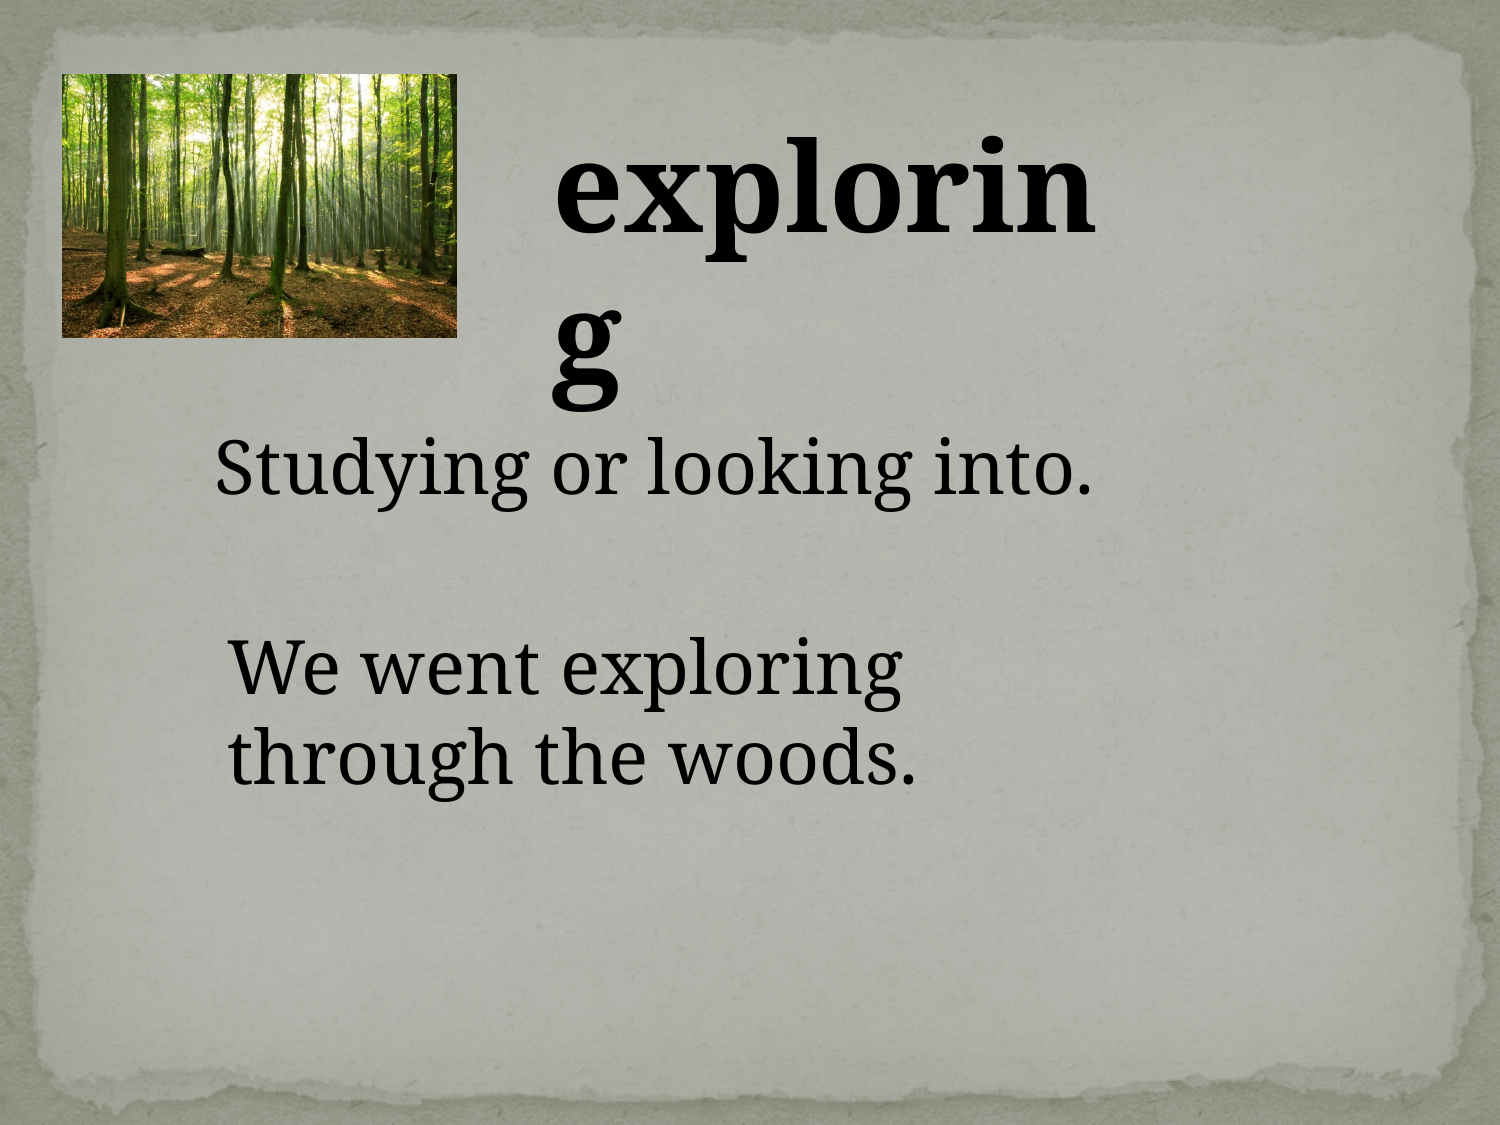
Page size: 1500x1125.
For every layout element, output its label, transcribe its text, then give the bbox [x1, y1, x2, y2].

text_box We went exploring through the woods. [212, 612, 1225, 808]
picture [62, 74, 457, 338]
text_box Studying or looking into. [200, 412, 1500, 518]
text_box exploring [537, 99, 1163, 412]
